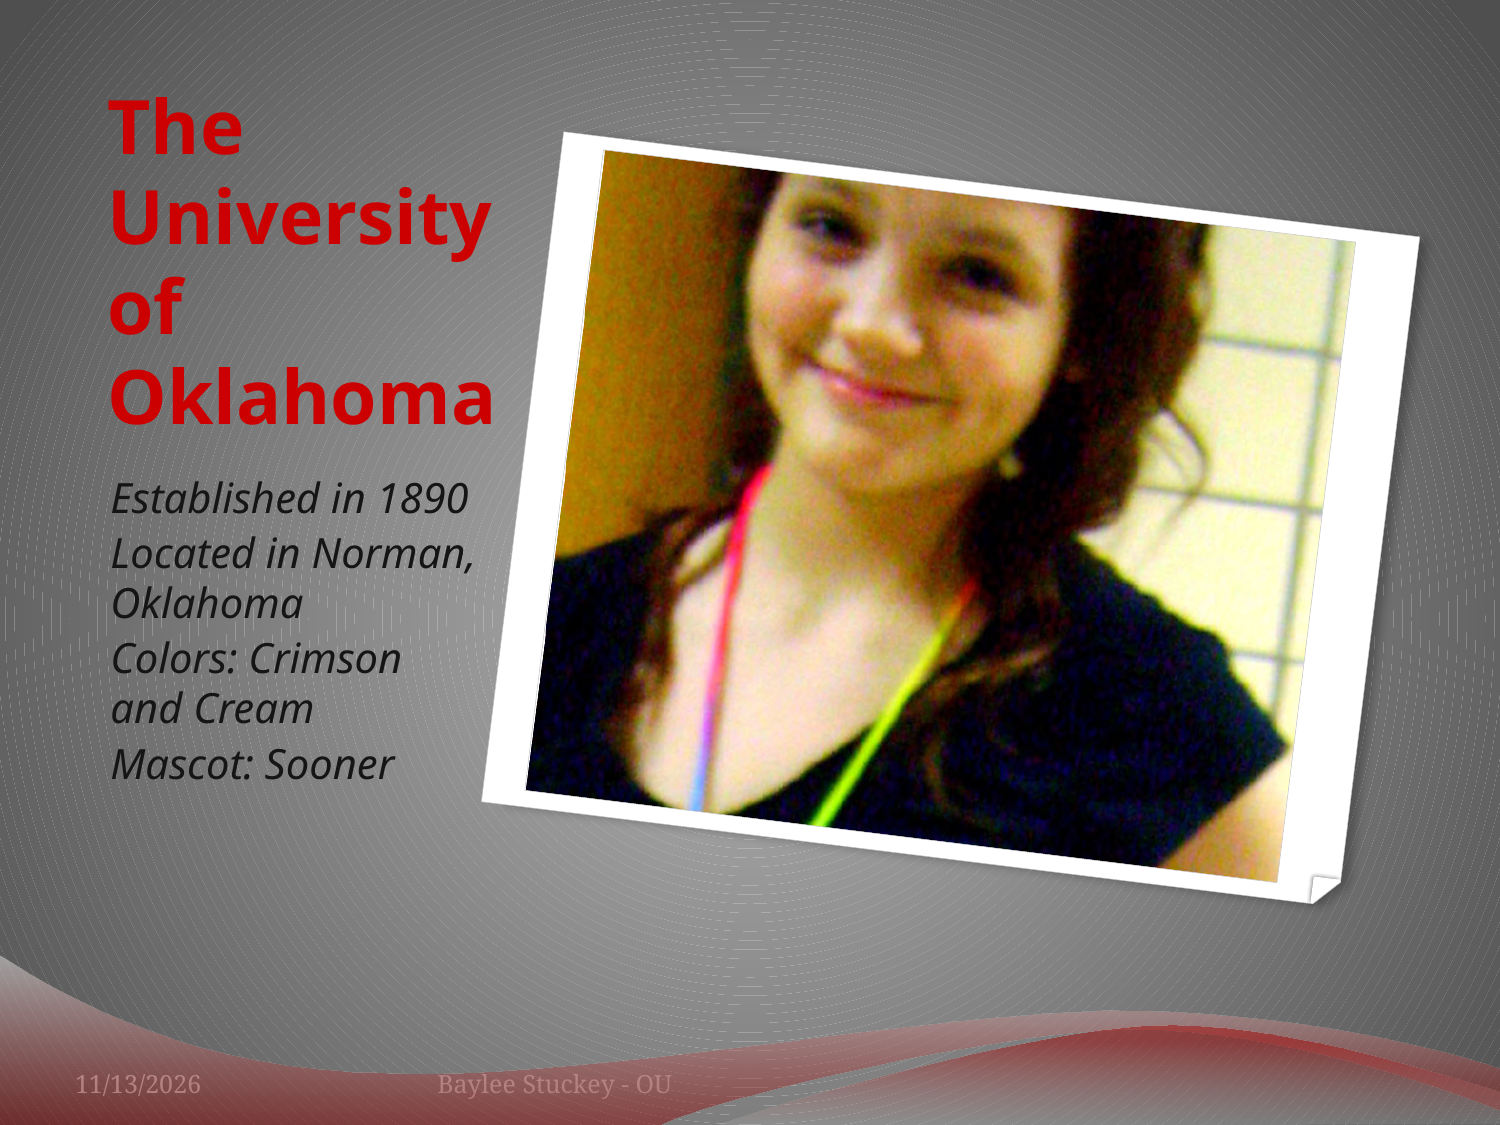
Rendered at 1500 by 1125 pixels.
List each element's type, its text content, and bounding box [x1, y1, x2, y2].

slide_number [75, 1042, 425, 1103]
list Established in 1890 Located in Norman, Oklahoma Colors: Crimson and Cream Mascot: Sooner [99, 464, 488, 822]
picture [1013, 849, 1280, 882]
picture [1323, 239, 1355, 498]
title The University of Oklahoma [99, 187, 513, 448]
picture [526, 556, 556, 793]
footer Baylee Stuckey - OU [437, 1042, 988, 1103]
picture [561, 151, 1320, 839]
